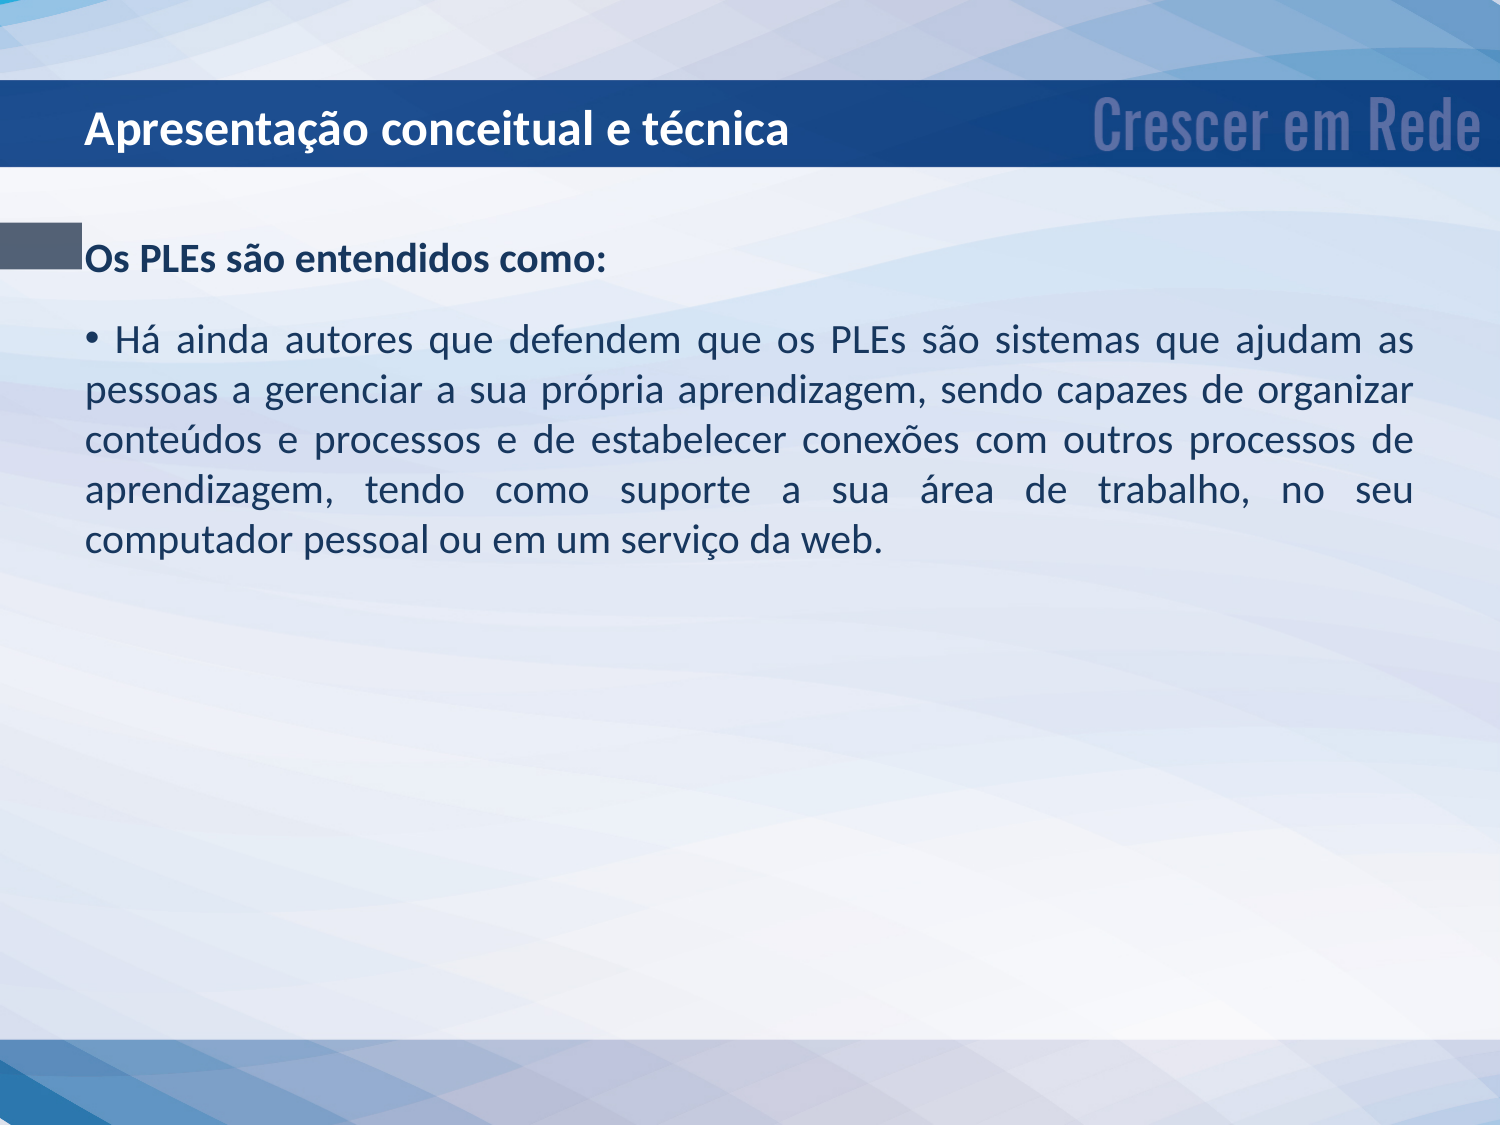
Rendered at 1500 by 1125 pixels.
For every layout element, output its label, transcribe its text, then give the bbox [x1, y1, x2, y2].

text_box [0, 220, 70, 272]
text_box Há ainda autores que defendem que os PLEs são sistemas que ajudam as pessoas a gerenciar a sua própria aprendizagem, sendo capazes de organizar conteúdos e processos e de estabelecer conexões com outros processos de aprendizagem, tendo como suporte a sua área de trabalho, no seu computador pessoal ou em um serviço da web. [70, 304, 1430, 620]
text_box Os PLEs são entendidos como: [70, 198, 1418, 288]
picture [0, 0, 1500, 1125]
text_box Apresentação conceitual e técnica [70, 88, 1430, 163]
